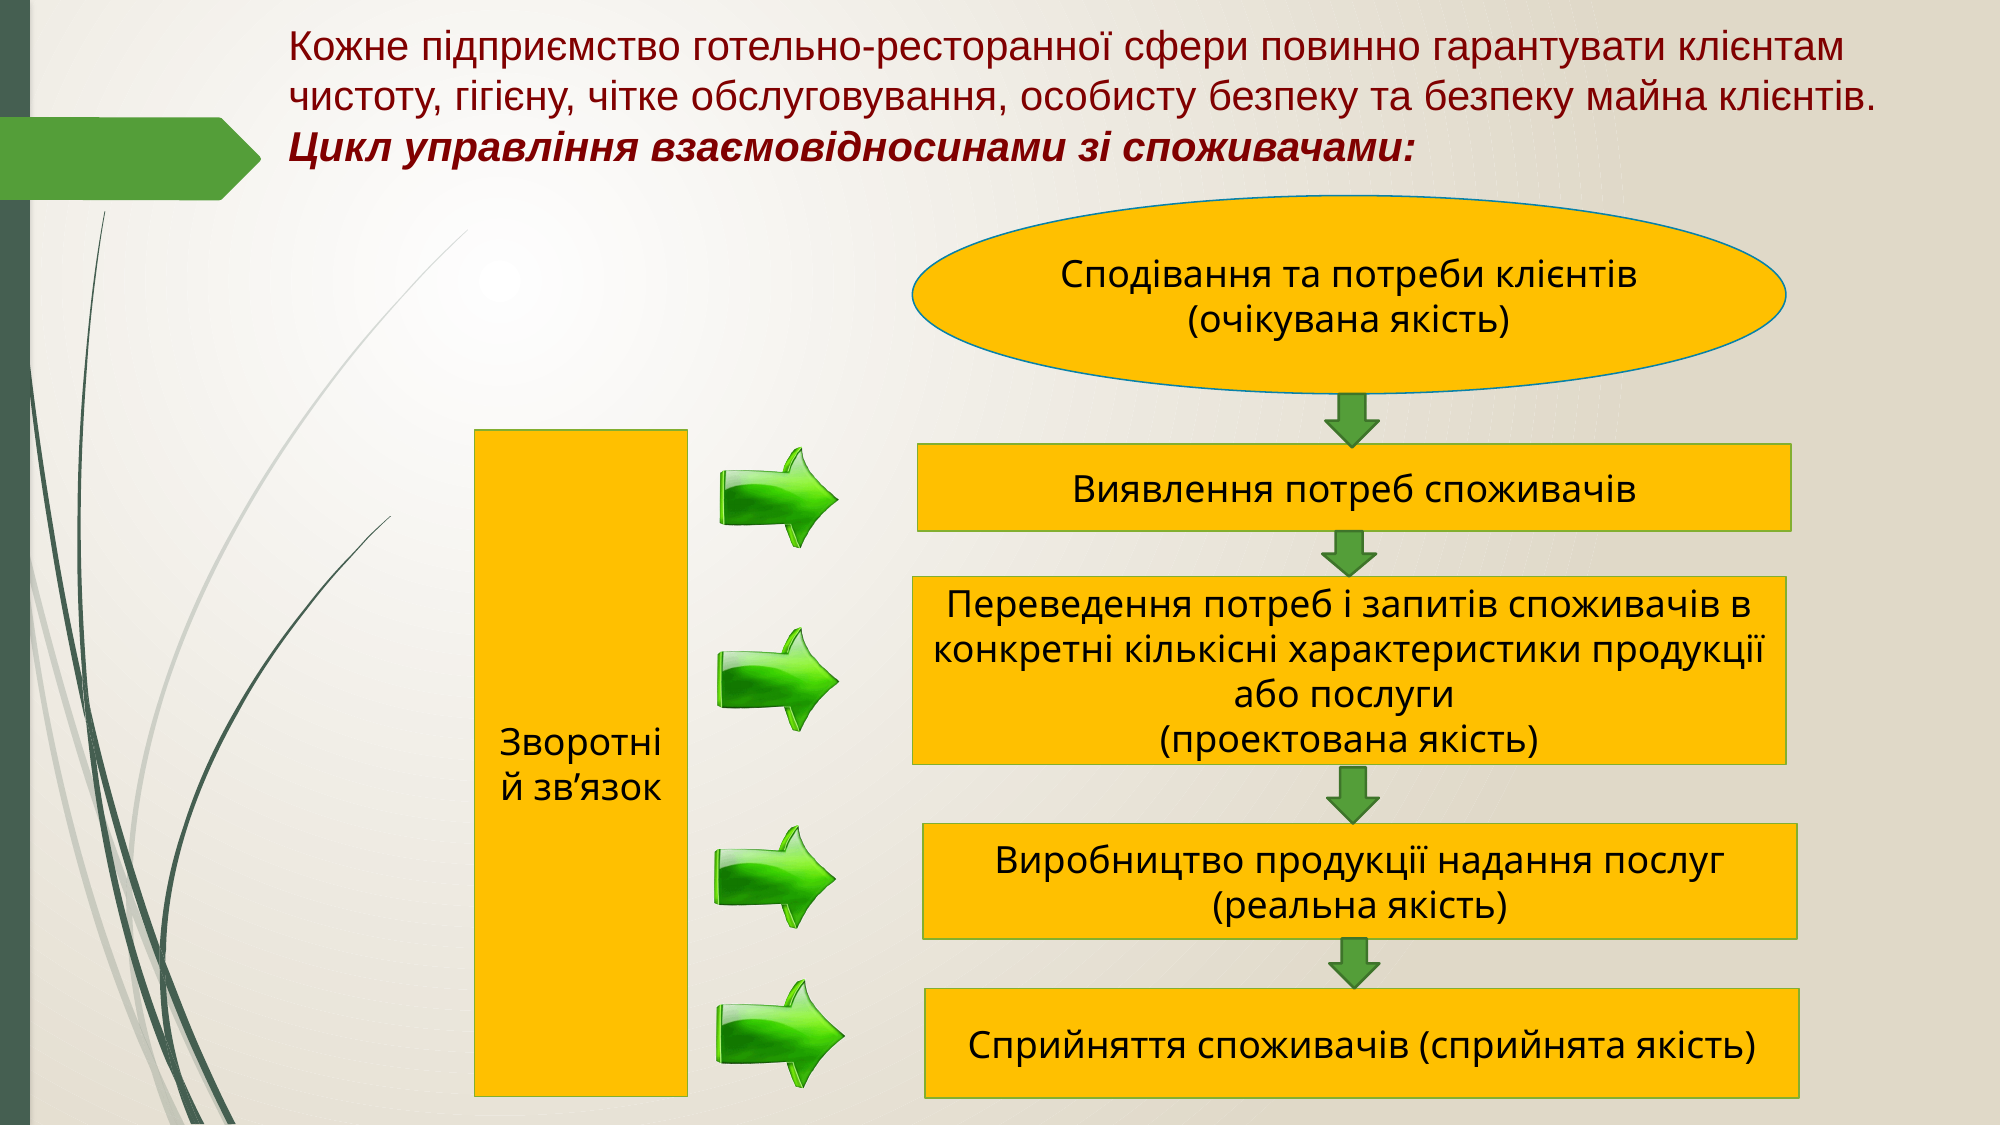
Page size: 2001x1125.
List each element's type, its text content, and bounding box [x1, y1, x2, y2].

text_box Зворотній зв’язок [474, 429, 688, 1097]
text_box Переведення потреб і запитів споживачів в конкретні кількісні характеристики продукції або послуги (проектована якість) [912, 576, 1787, 765]
text_box Сподівання та потреби клієнтів (очікувана якість) [911, 194, 1787, 395]
text_box [1328, 937, 1381, 990]
text_box [1324, 392, 1381, 449]
picture [700, 613, 916, 754]
text_box [1320, 529, 1378, 578]
picture [703, 432, 913, 570]
picture [699, 964, 926, 1113]
picture [698, 810, 913, 951]
title Кожне підприємство готельно-ресторанної сфери повинно гарантувати клієнтам чистоту, гігієну, чітке обслуговування, особисту безпеку та безпеку майна клієнтів. Цикл управління взаємовідносинами зі споживачами: [273, 11, 1908, 222]
text_box Виробництво продукції надання послуг (реальна якість) [922, 823, 1798, 940]
text_box [1326, 765, 1381, 825]
text_box Сприйняття споживачів (сприйнята якість) [928, 988, 1800, 1099]
text_box Виявлення потреб споживачів [917, 443, 1792, 532]
